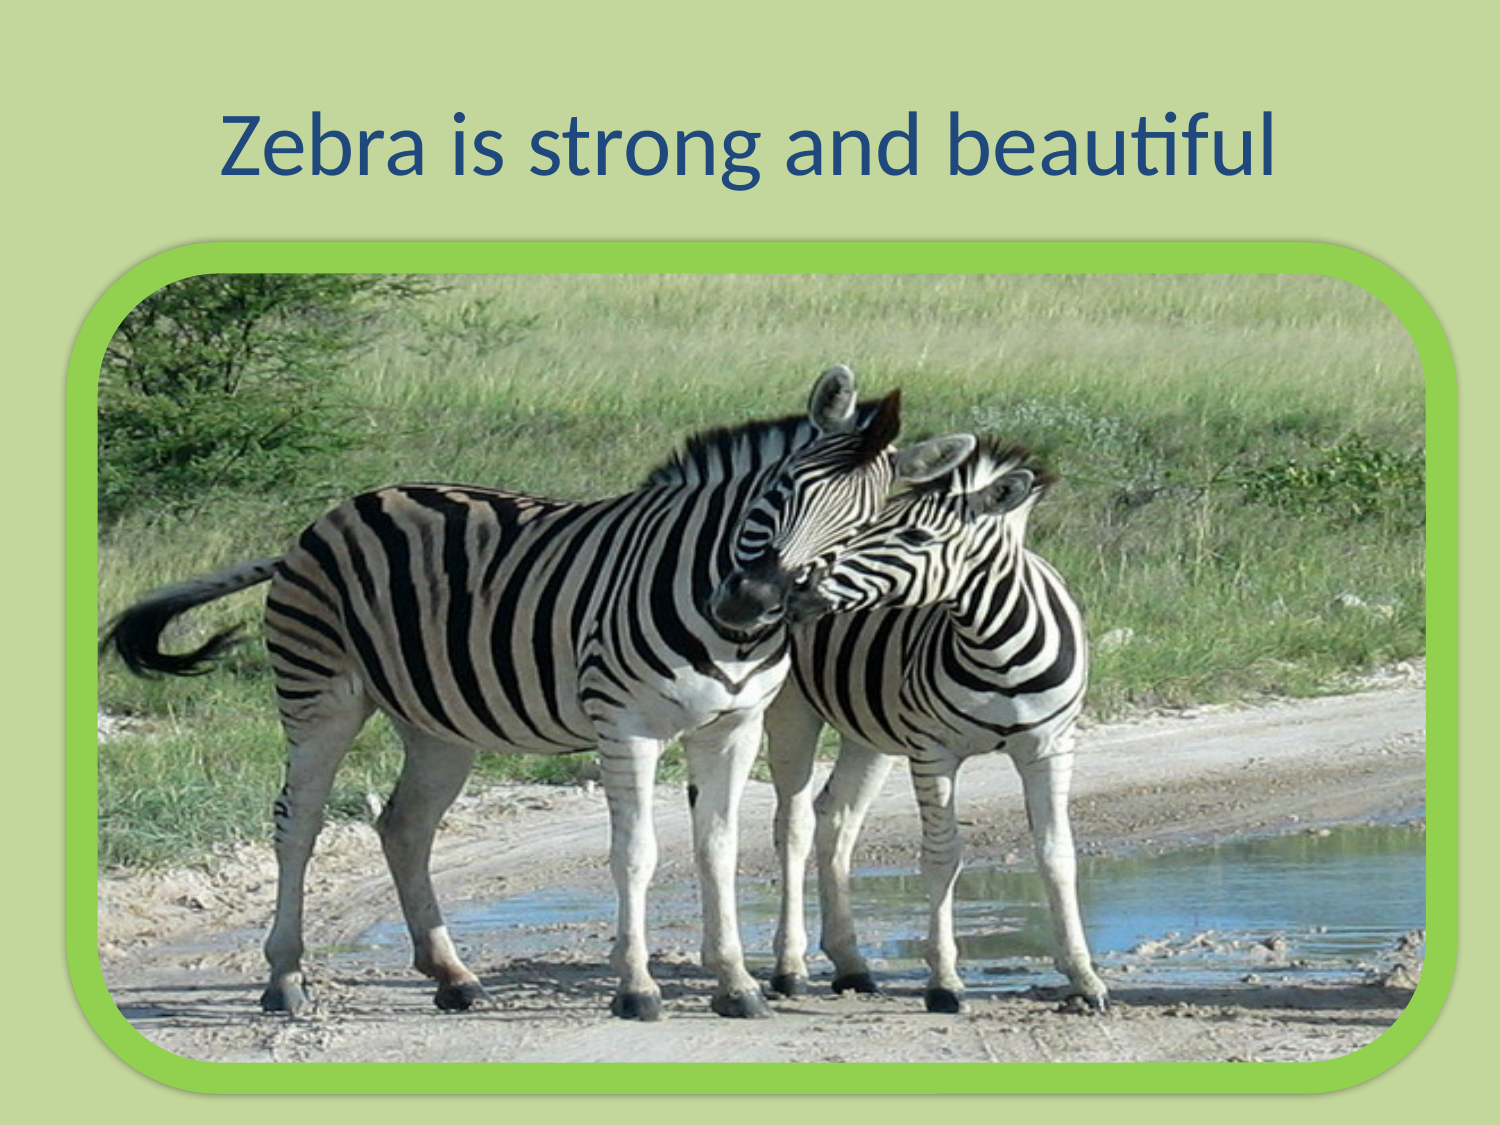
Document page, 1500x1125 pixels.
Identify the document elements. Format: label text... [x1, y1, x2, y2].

title Zebra is strong and beautiful [74, 44, 1426, 233]
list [81, 257, 1442, 1079]
